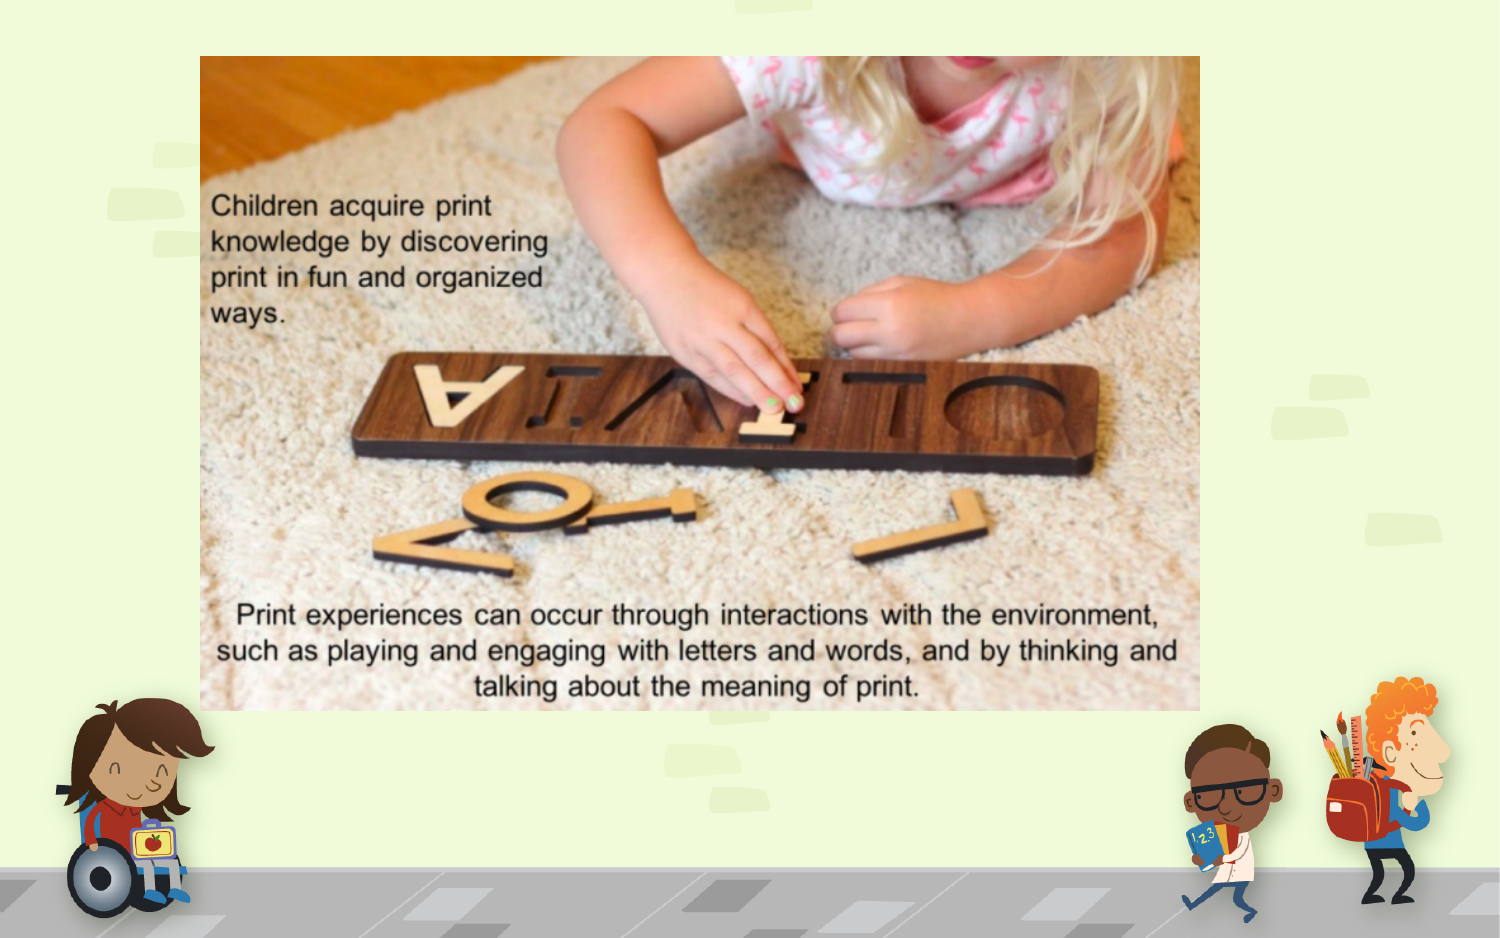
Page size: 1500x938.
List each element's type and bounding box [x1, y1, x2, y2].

list [199, 56, 1200, 711]
picture [0, 0, 1500, 938]
